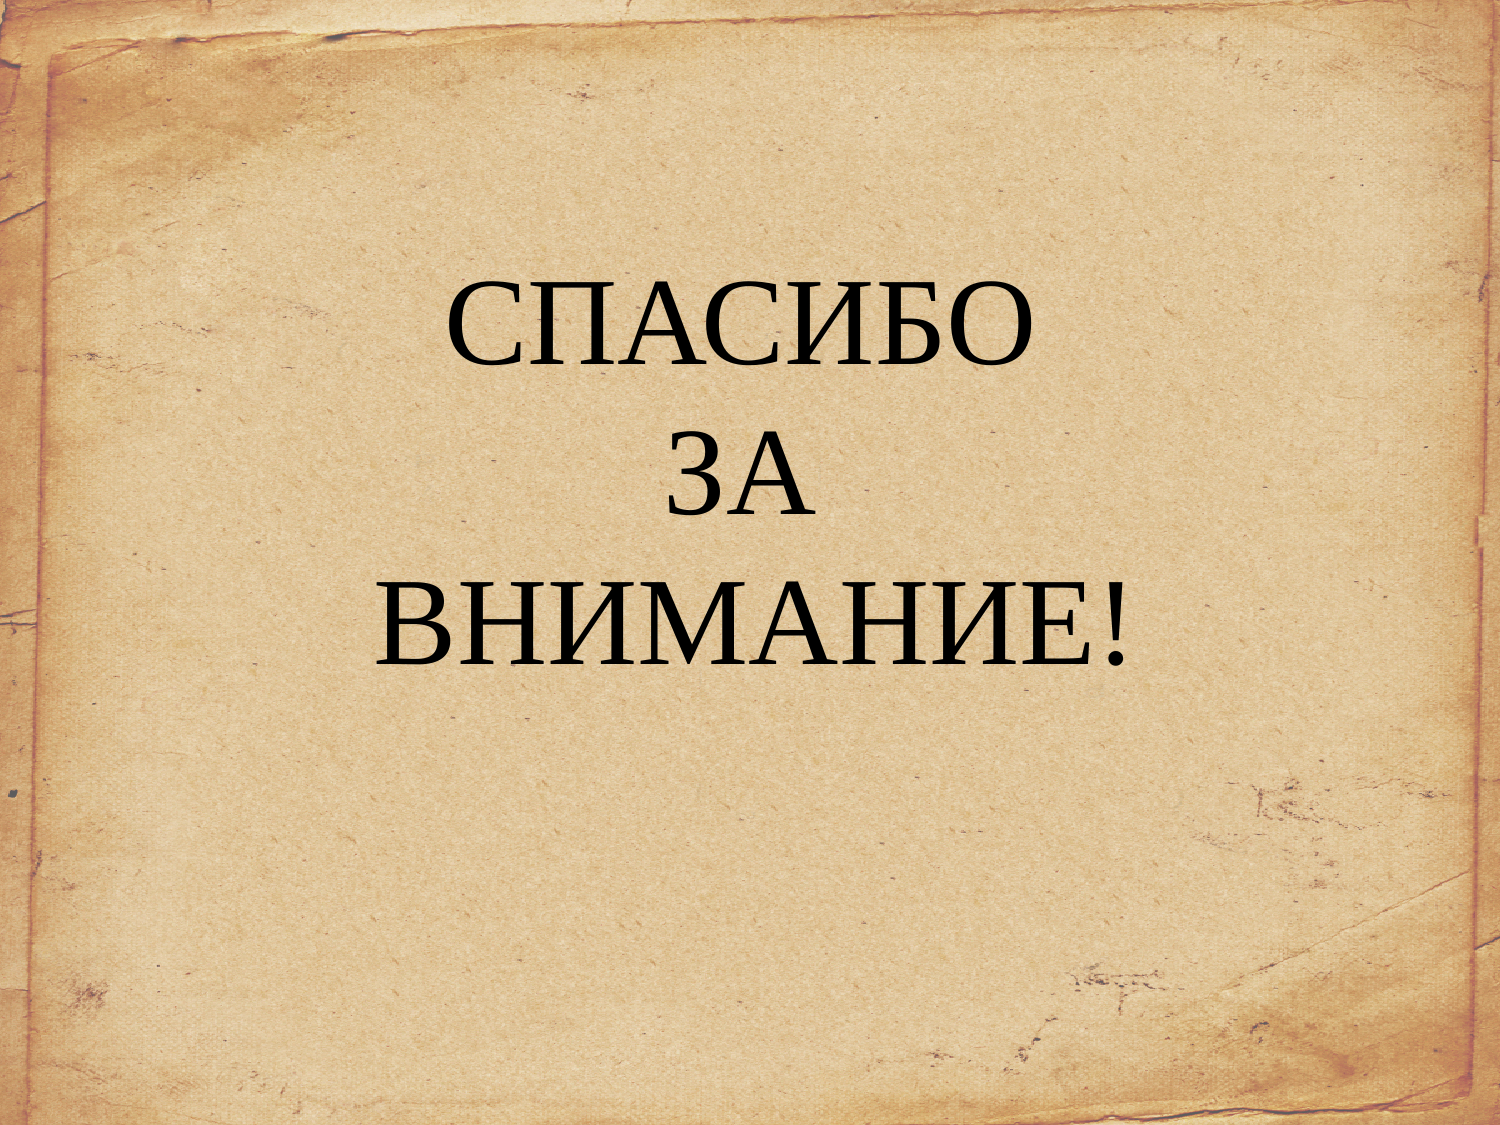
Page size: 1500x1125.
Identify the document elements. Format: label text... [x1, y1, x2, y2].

text_box СПАСИБО ЗА ВНИМАНИЕ! [242, 231, 1270, 697]
